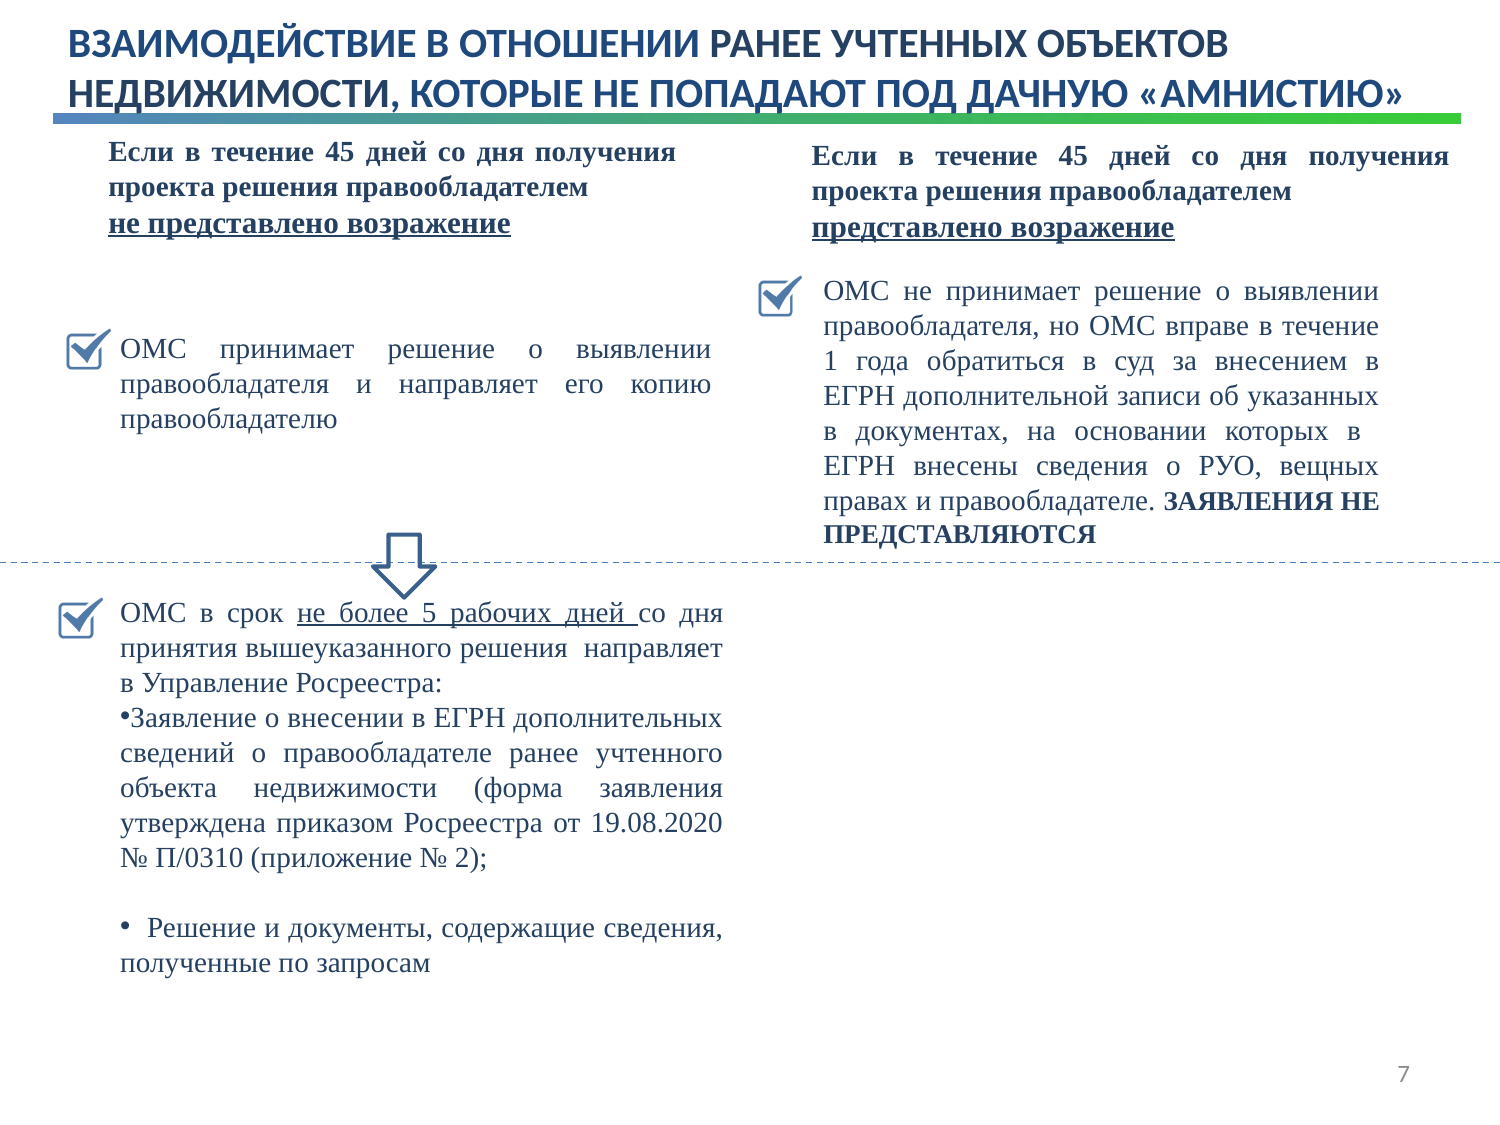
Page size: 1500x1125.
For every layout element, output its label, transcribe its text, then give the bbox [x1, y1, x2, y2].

text_box [1442, 112, 1462, 126]
text_box Если в течение 45 дней со дня получения проекта решения правообладателем не представлено возражение [93, 132, 692, 282]
text_box ОМС не принимает решение о выявлении правообладателя, но ОМС вправе в течение 1 года обратиться в суд за внесением в ЕГРН дополнительной записи об указанных в документах, на основании которых в ЕГРН внесены сведения о РУО, вещных правах и правообладателе. ЗАЯВЛЕНИЯ НЕ ПРЕДСТАВЛЯЮТСЯ [808, 263, 1395, 556]
text_box ОМС принимает решение о выявлении правообладателя и направляет его копию правообладателю [105, 322, 727, 477]
text_box [374, 571, 434, 600]
picture [58, 327, 114, 370]
picture [50, 597, 106, 640]
picture [749, 275, 805, 318]
text_box ВЗАИМОДЕЙСТВИЕ В ОТНОШЕНИИ РАНЕЕ УЧТЕННЫХ ОБЪЕКТОВ НЕДВИЖИМОСТИ, КОТОРЫЕ НЕ ПОПАДАЮТ ПОД ДАЧНУЮ «АМНИСТИЮ» [53, 0, 1442, 132]
slide_number 7 [1074, 1042, 1425, 1103]
text_box ОМС в срок не более 5 рабочих дней со дня принятия вышеуказанного решения направляет в Управление Росреестра: Заявление о внесении в ЕГРН дополнительных сведений о правообладателе ранее учтенного объекта недвижимости (форма заявления утверждена приказом Росреестра от 19.08.2020 № П/0310 (приложение № 2); Решение и документы, содержащие сведения, полученные по запросам [105, 585, 739, 1018]
text_box Если в течение 45 дней со дня получения проекта решения правообладателем представлено возражение [796, 128, 1465, 286]
text_box [386, 532, 422, 561]
